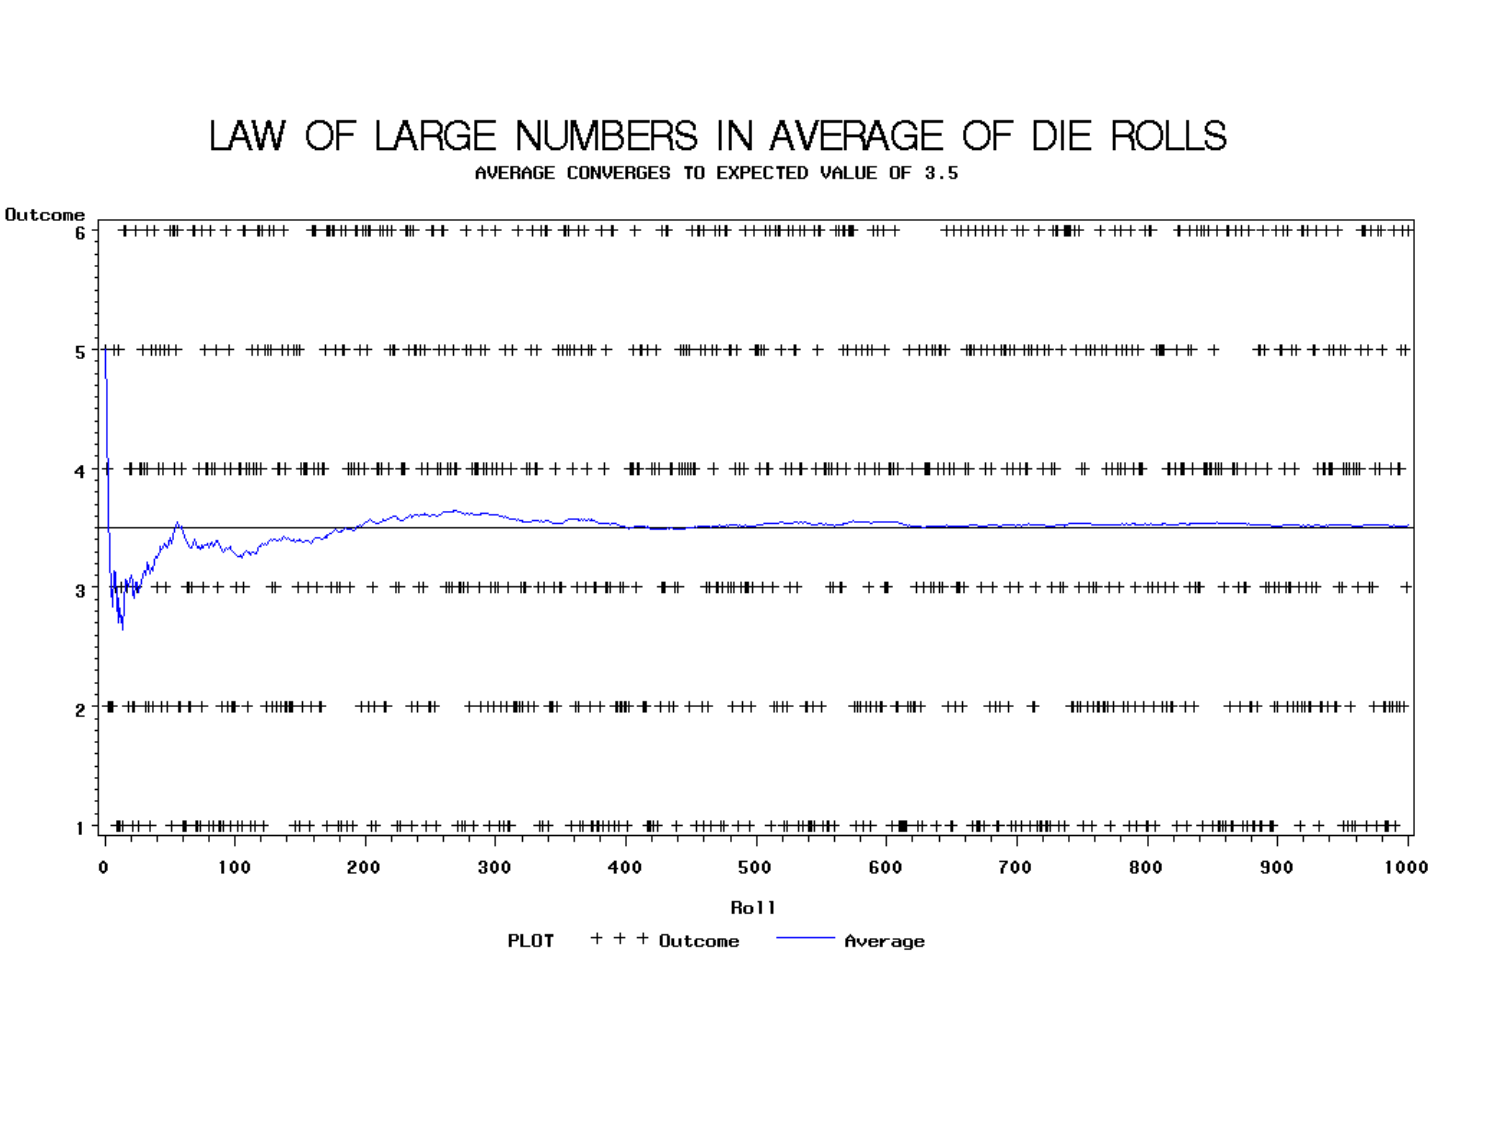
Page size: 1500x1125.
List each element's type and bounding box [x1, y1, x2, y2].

picture [0, 102, 1438, 963]
